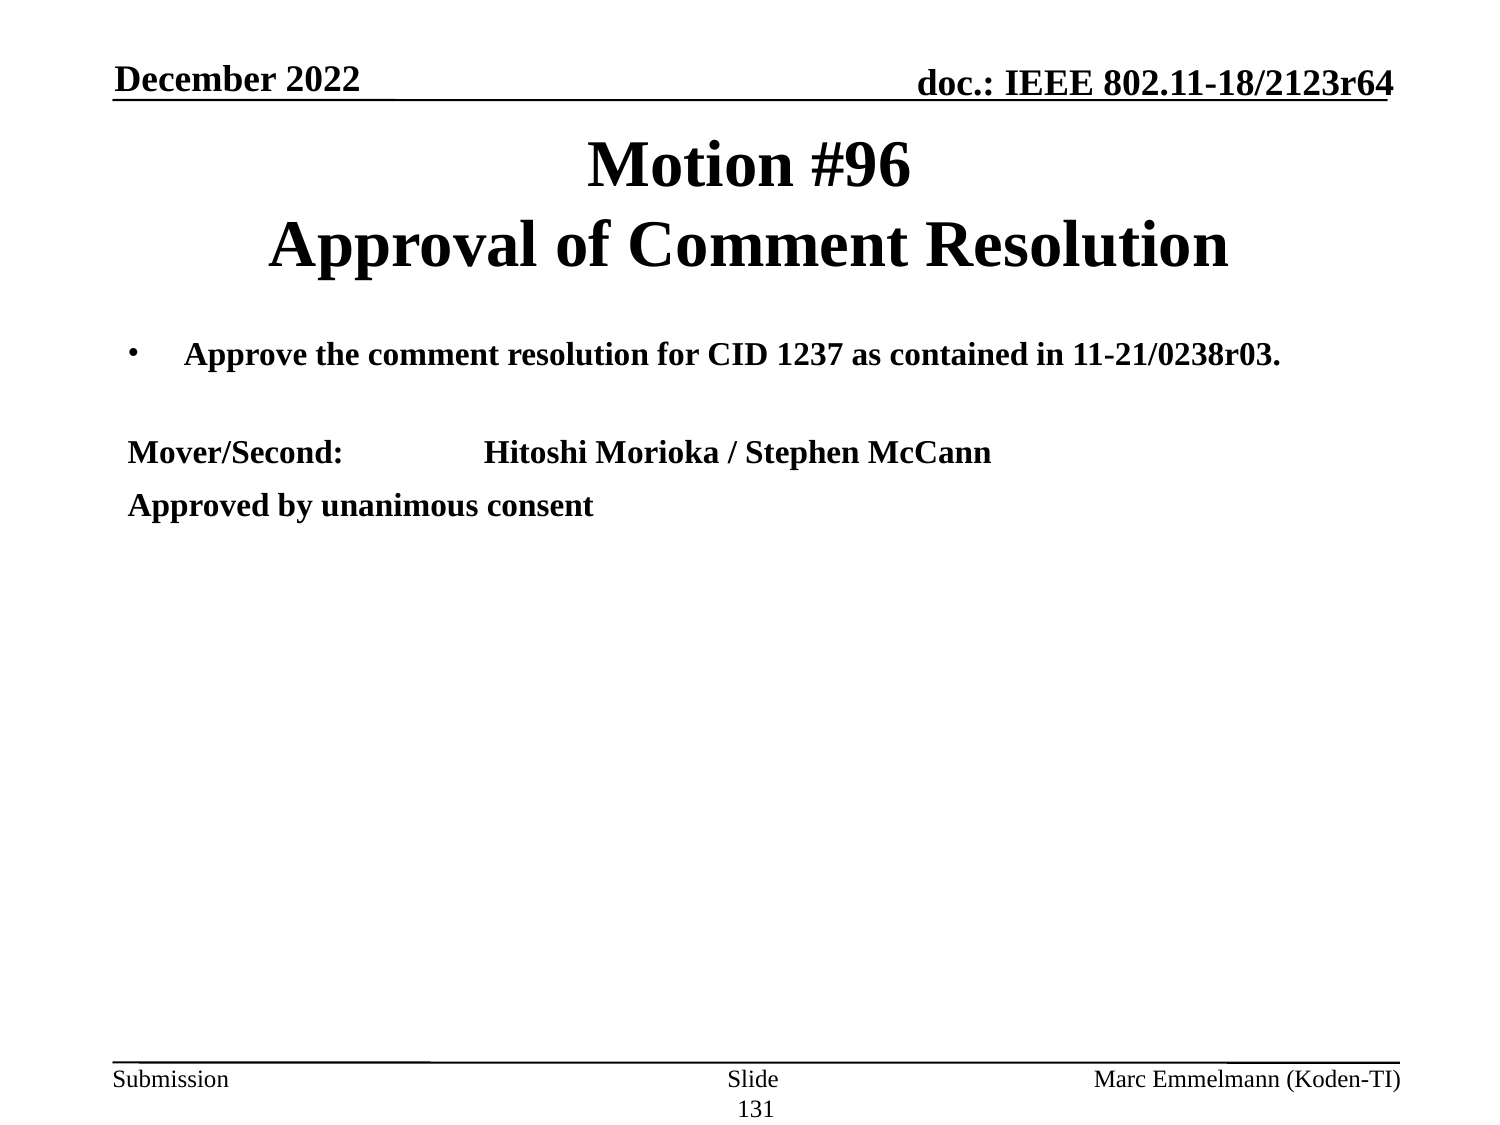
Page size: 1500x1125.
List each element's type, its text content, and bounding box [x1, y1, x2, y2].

title Motion #96 Approval of Comment Resolution [112, 112, 1388, 288]
slide_number Slide 131 [712, 1061, 800, 1123]
footer Marc Emmelmann (Koden-TI) [878, 1061, 1402, 1093]
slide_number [114, 54, 423, 100]
list Approve the comment resolution for CID 1237 as contained in 11-21/0238r03. Mover/Second: Hitoshi Morioka / Stephen McCann Approved by unanimous consent [112, 324, 1388, 1000]
